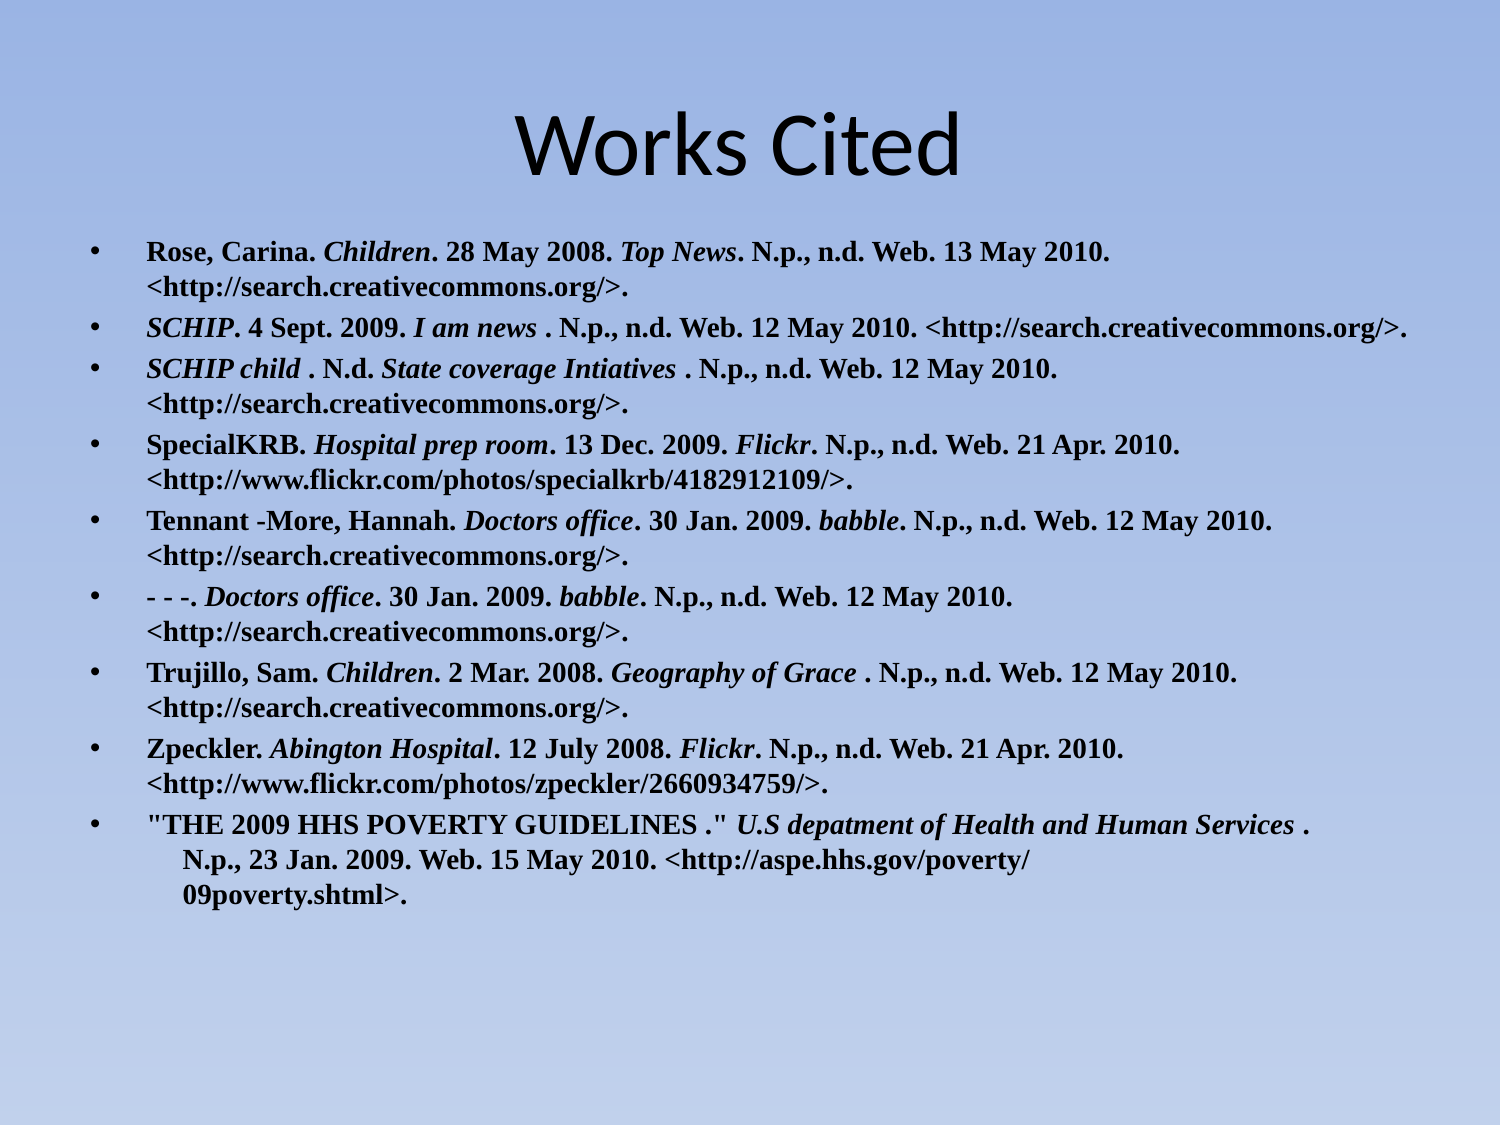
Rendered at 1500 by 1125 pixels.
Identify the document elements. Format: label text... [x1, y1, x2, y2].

list Rose, Carina. Children. 28 May 2008. Top News. N.p., n.d. Web. 13 May 2010. <http://search.creativecommons.org/>. SCHIP. 4 Sept. 2009. I am news . N.p., n.d. Web. 12 May 2010. <http://search.creativecommons.org/>. SCHIP child . N.d. State coverage Intiatives . N.p., n.d. Web. 12 May 2010. <http://search.creativecommons.org/>. SpecialKRB. Hospital prep room. 13 Dec. 2009. Flickr. N.p., n.d. Web. 21 Apr. 2010. <http://www.flickr.com/‌photos/‌specialkrb/‌4182912109/>. Tennant -More, Hannah. Doctors office. 30 Jan. 2009. babble. N.p., n.d. Web. 12 May 2010. <http://search.creativecommons.org/>. - - -. Doctors office. 30 Jan. 2009. babble. N.p., n.d. Web. 12 May 2010. <http://search.creativecommons.org/>. Trujillo, Sam. Children. 2 Mar. 2008. Geography of Grace . N.p., n.d. Web. 12 May 2010. <http://search.creativecommons.org/>. Zpeckler. Abington Hospital. 12 July 2008. Flickr. N.p., n.d. Web. 21 Apr. 2010. <http://www.flickr.com/‌photos/‌zpeckler/‌2660934759/>. "THE 2009 HHS POVERTY GUIDELINES ." U.S depatment of Health and Human Services . N.p., 23 Jan. 2009. Web. 15 May 2010. <http://aspe.hhs.gov/poverty/ 09poverty.shtml>. [75, 224, 1425, 1088]
title Works Cited [75, 45, 1425, 224]
